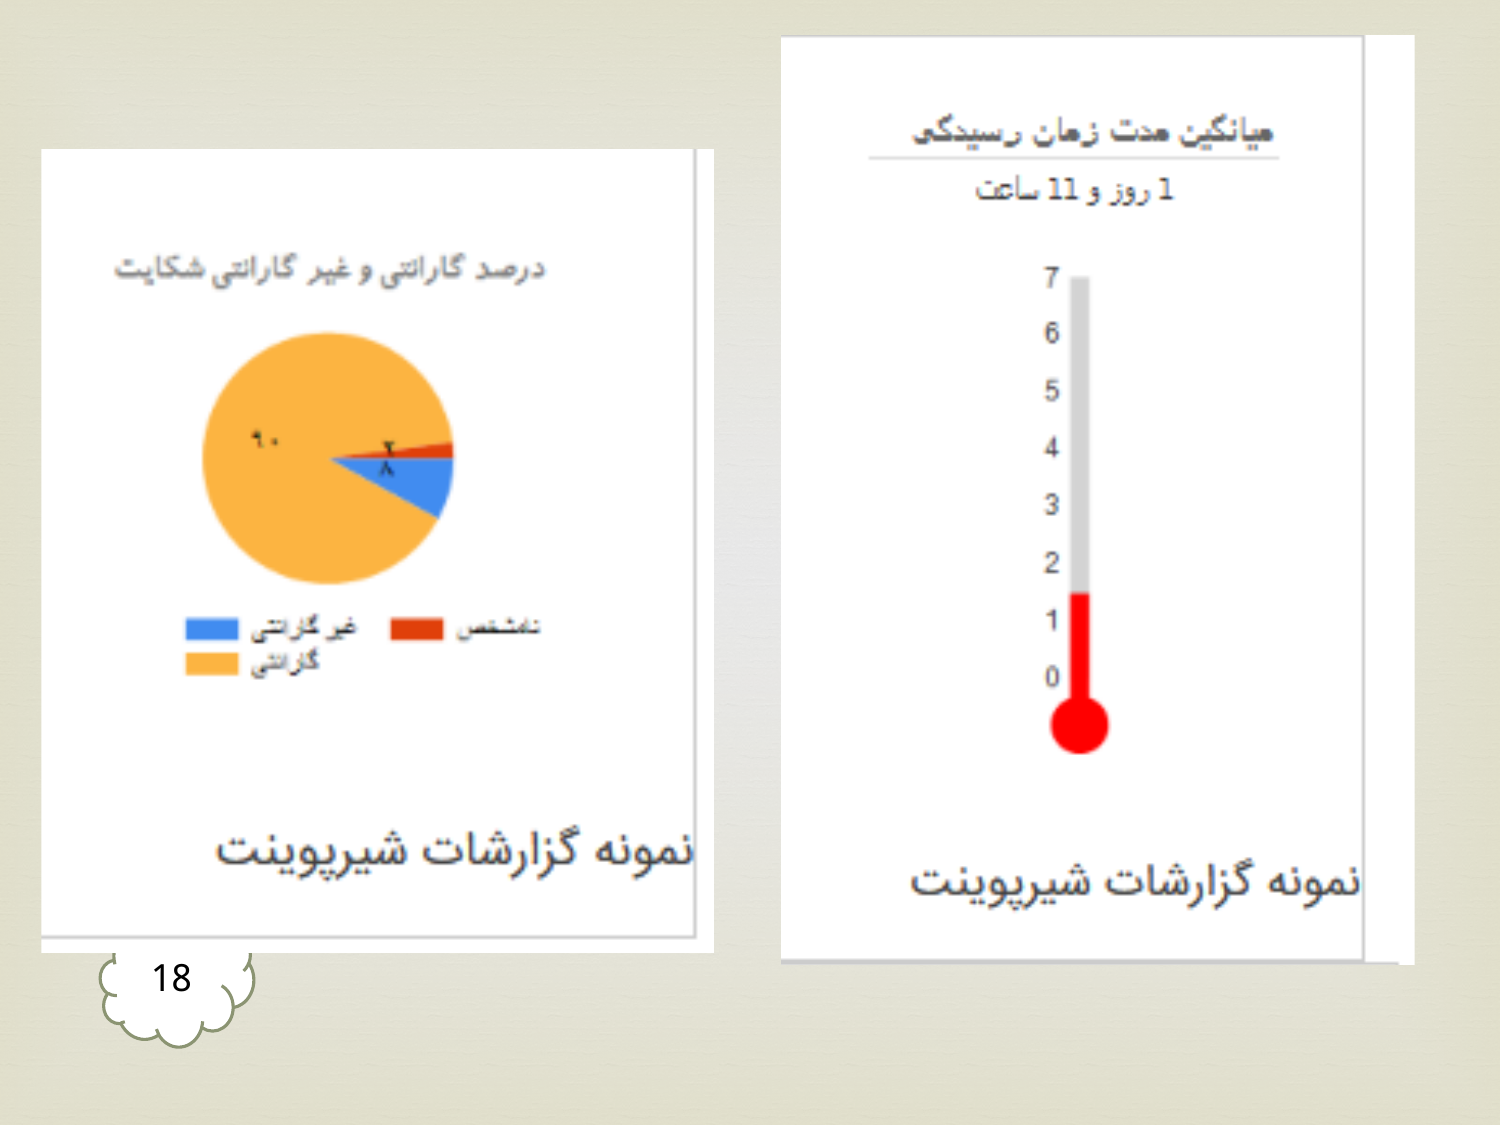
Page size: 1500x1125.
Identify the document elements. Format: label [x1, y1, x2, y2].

picture [40, 148, 715, 953]
picture [780, 35, 1416, 965]
